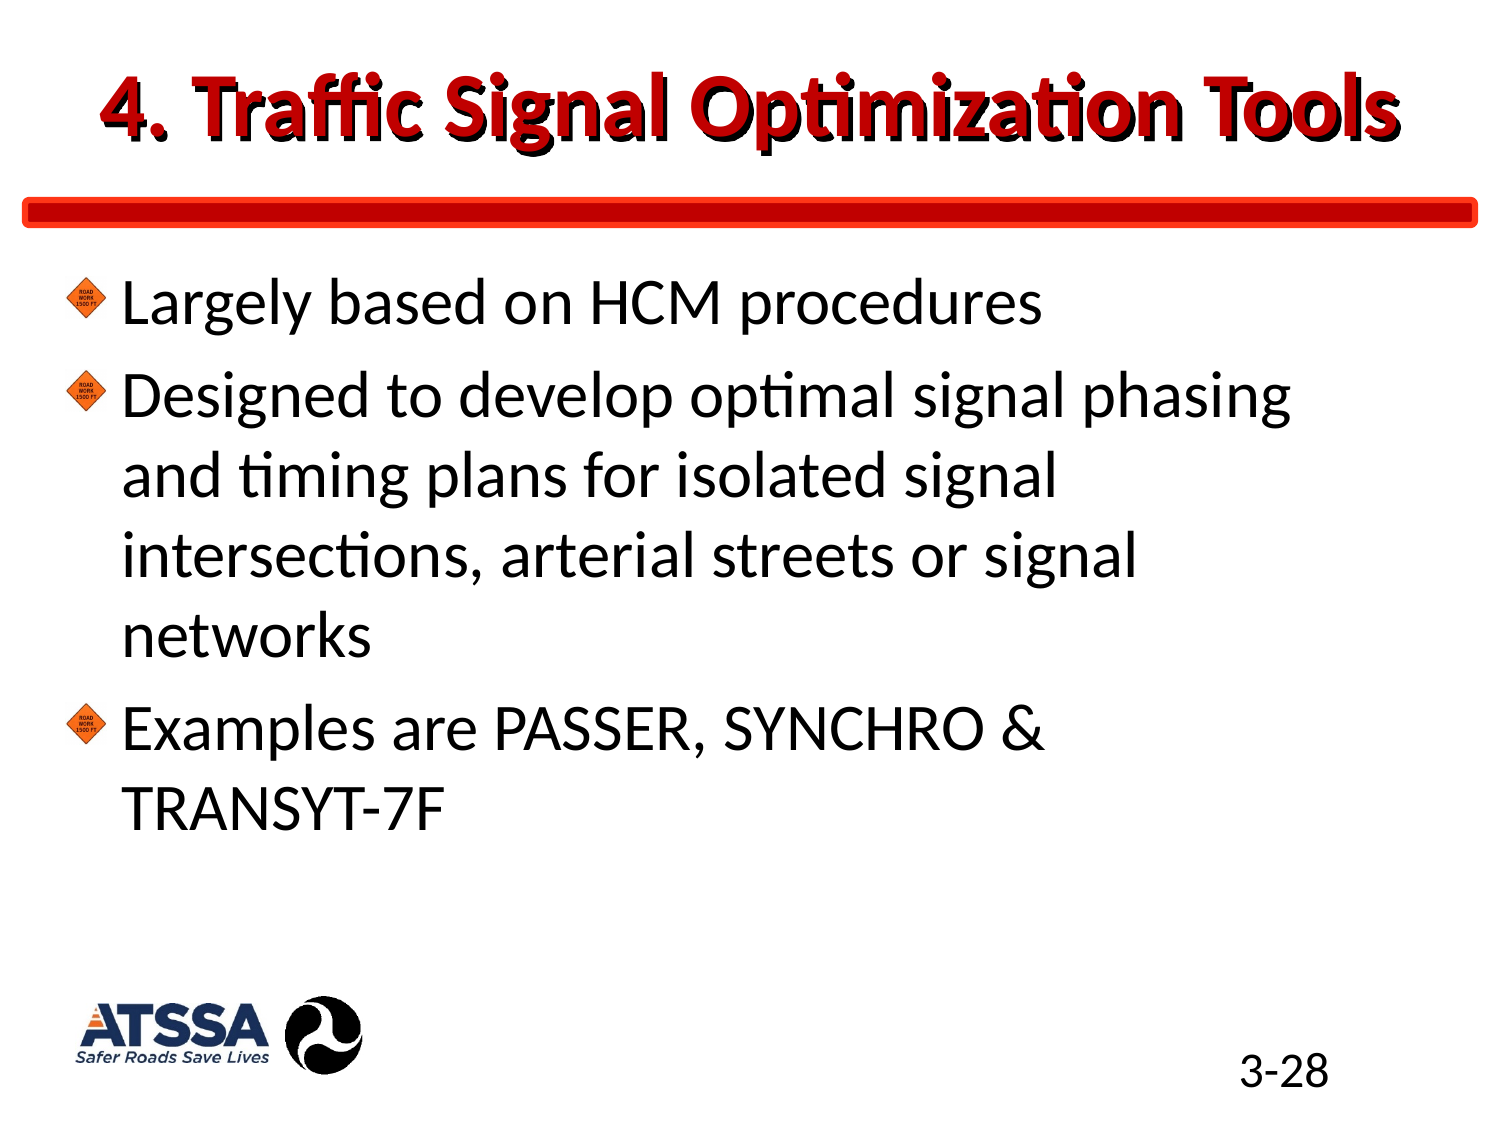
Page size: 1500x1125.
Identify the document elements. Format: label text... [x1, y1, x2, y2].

picture [276, 1038, 370, 1077]
title 4. Traffic Signal Optimization Tools [0, 0, 1500, 201]
list Largely based on HCM procedures Designed to develop optimal signal phasing and timing plans for isolated signal intersections, arterial streets or signal networks Examples are PASSER, SYNCHRO & TRANSYT-7F [49, 249, 1313, 1038]
picture [65, 702, 107, 745]
picture [75, 1038, 269, 1063]
picture [65, 369, 107, 412]
picture [65, 276, 107, 319]
